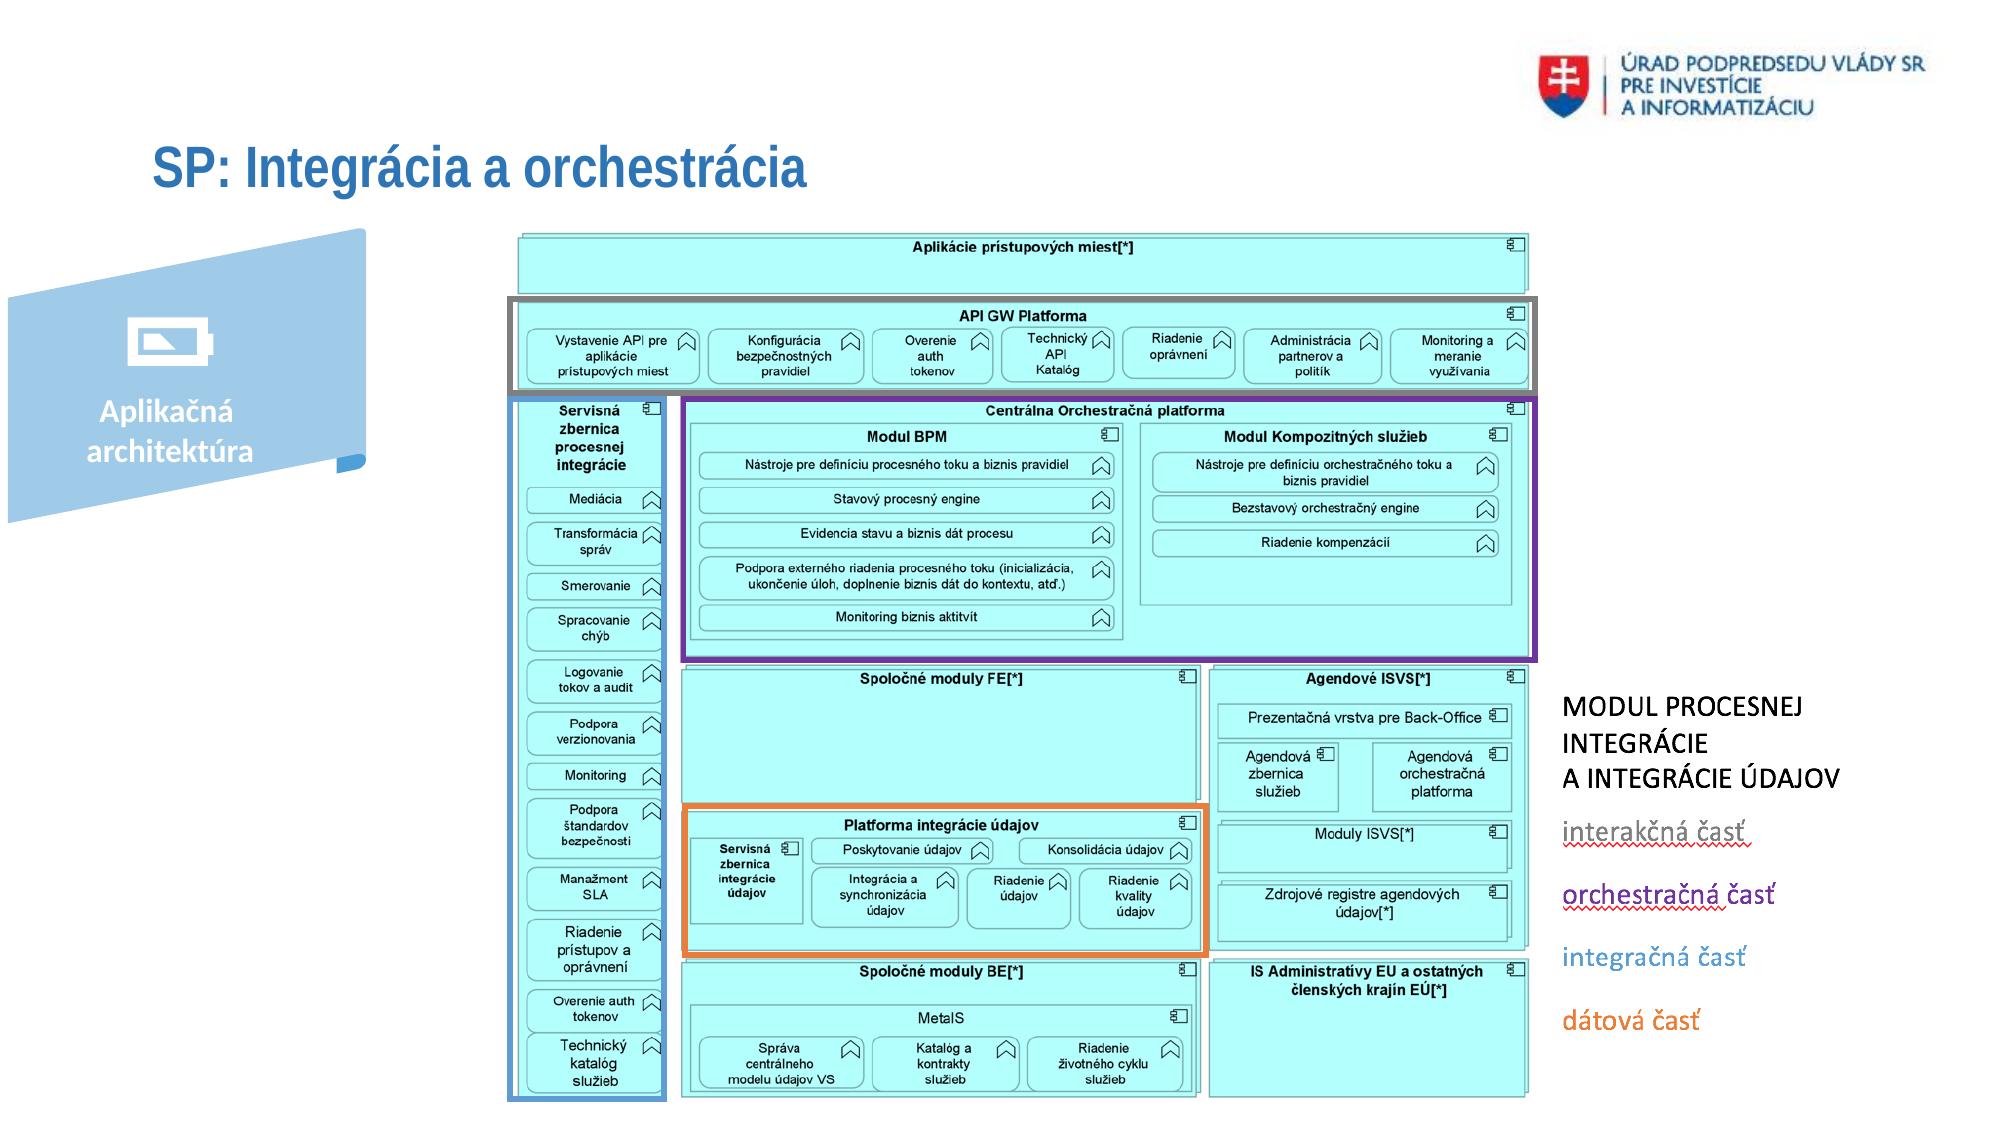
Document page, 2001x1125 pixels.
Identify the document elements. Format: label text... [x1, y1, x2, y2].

text_box SP: Integrácia a orchestrácia [137, 59, 1863, 278]
text_box [7, 272, 367, 524]
text_box Aplikačná architektúra [71, 382, 270, 477]
text_box [336, 454, 366, 474]
picture [1491, 9, 1973, 162]
picture [489, 212, 1871, 1117]
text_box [127, 317, 214, 366]
